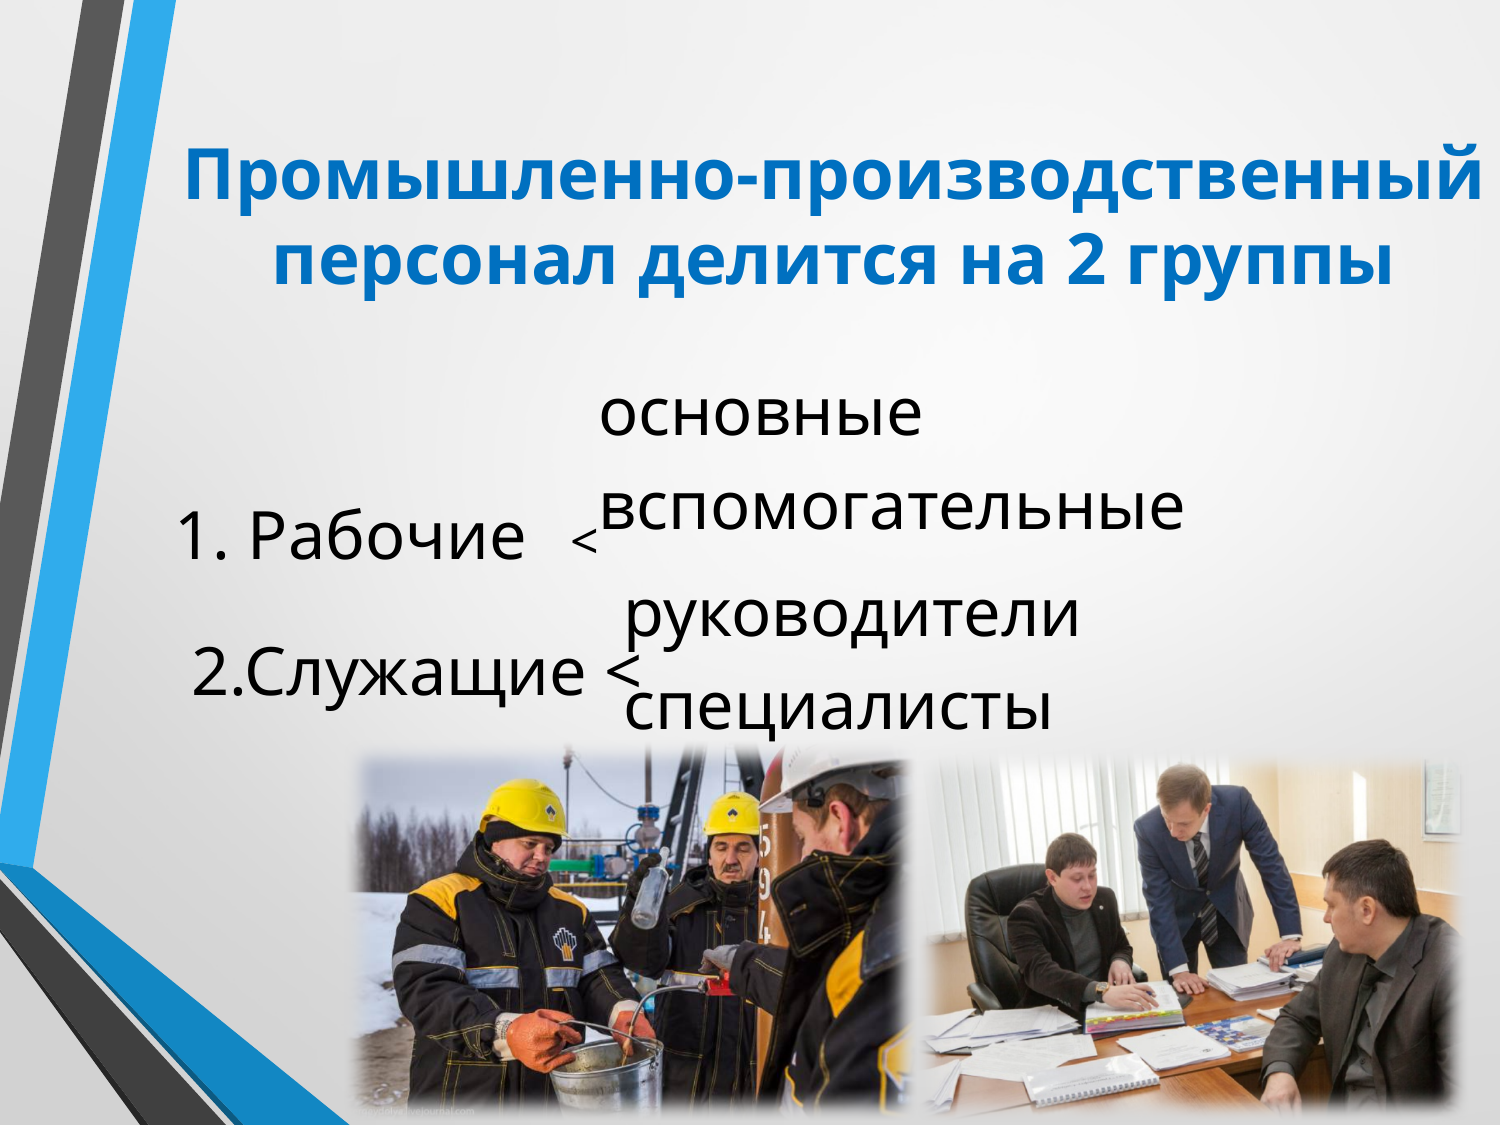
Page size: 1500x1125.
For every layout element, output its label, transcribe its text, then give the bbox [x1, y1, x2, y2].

list 1. Рабочие < [159, 408, 583, 621]
text_box руководители специалисты [608, 562, 1500, 823]
text_box основные вспомогательные [583, 361, 1500, 621]
picture [342, 739, 1469, 1123]
text_box 2.Служащие < [159, 621, 608, 870]
title Промышленно-производственный персонал делится на 2 группы [159, 120, 1500, 308]
